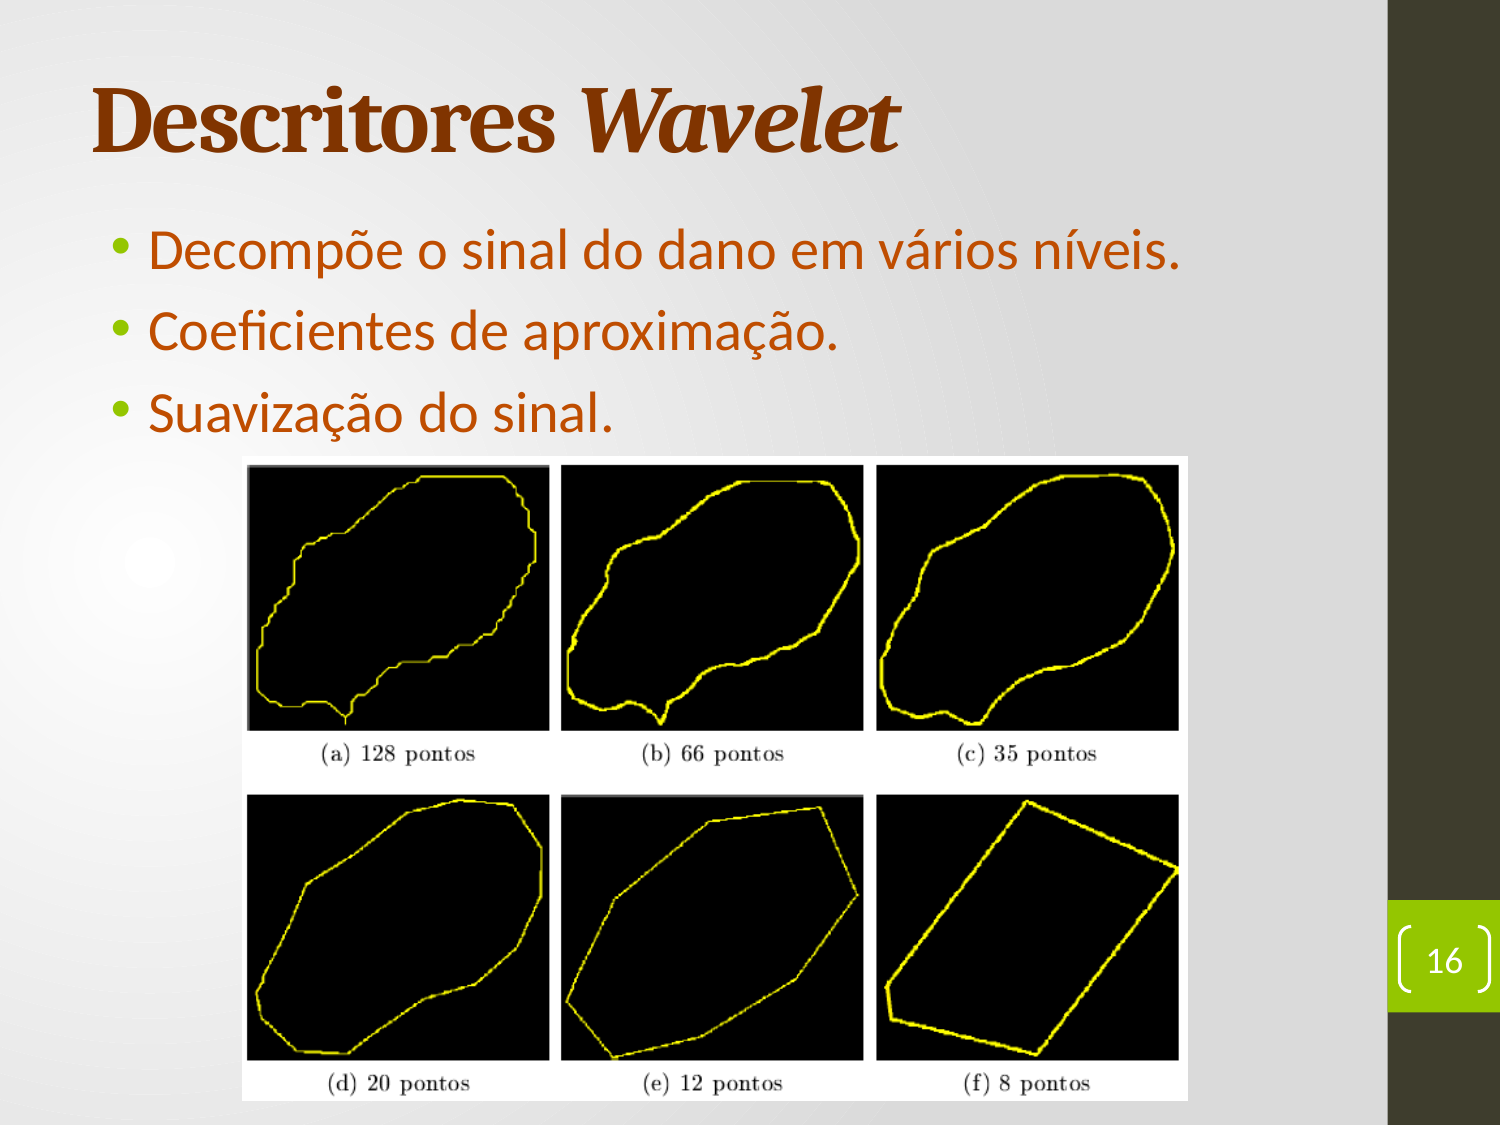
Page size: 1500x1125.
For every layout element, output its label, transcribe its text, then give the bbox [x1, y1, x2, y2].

title Descritores Wavelet [75, 20, 1325, 209]
picture [241, 455, 1188, 1101]
slide_number 16 [1397, 924, 1492, 994]
list Decompõe o sinal do dano em vários níveis. Coeficientes de aproximação. Suavização do sinal. [76, 203, 1327, 504]
